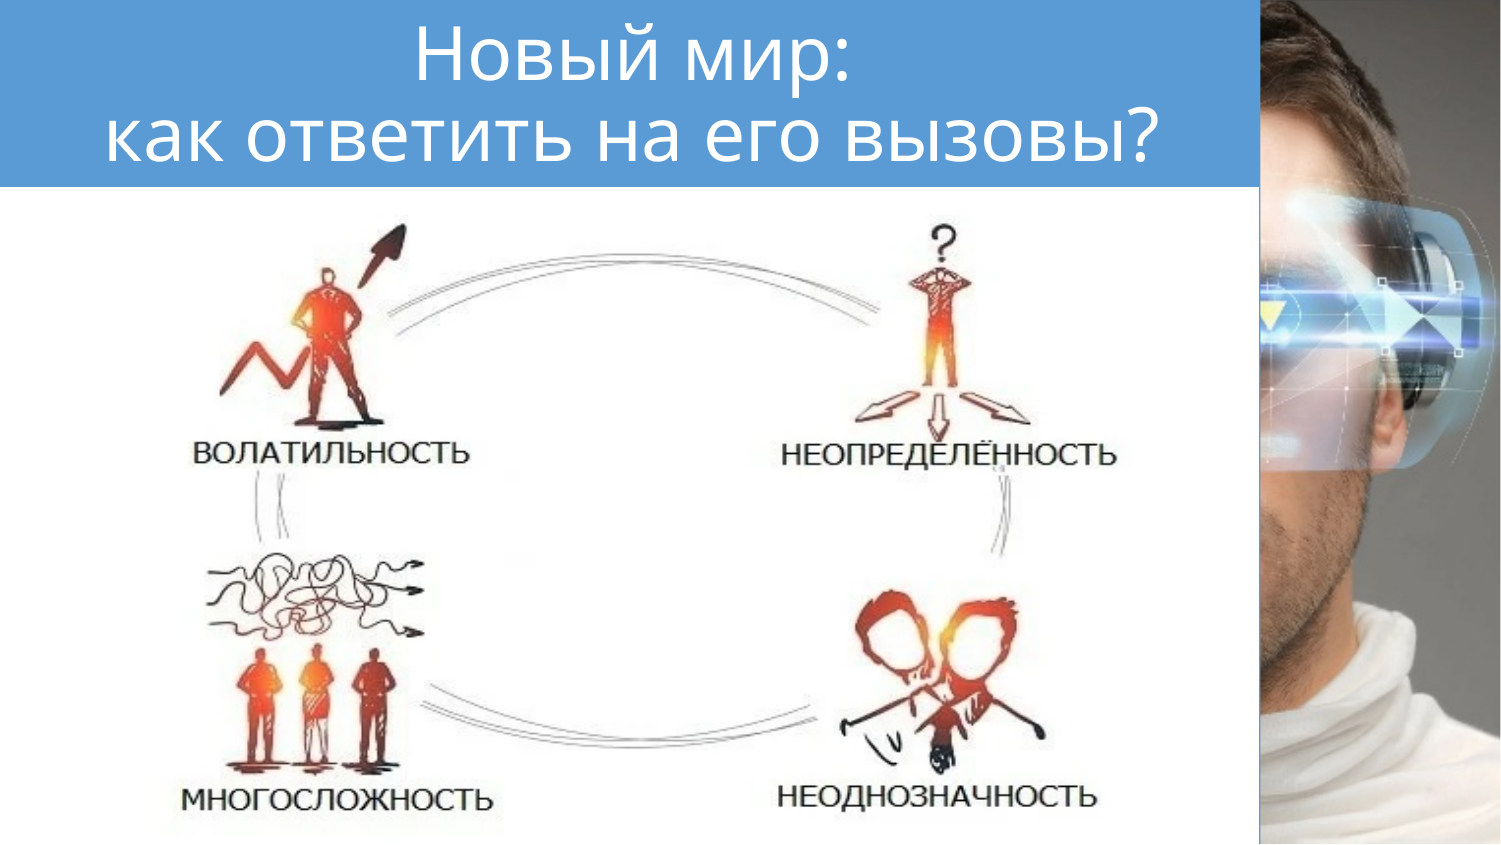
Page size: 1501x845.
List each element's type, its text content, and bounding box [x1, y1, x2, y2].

title Новый мир: как ответить на его вызовы? [0, 55, 750, 138]
picture [0, 0, 1501, 844]
text_box [0, 0, 750, 55]
text_box [0, 138, 750, 187]
